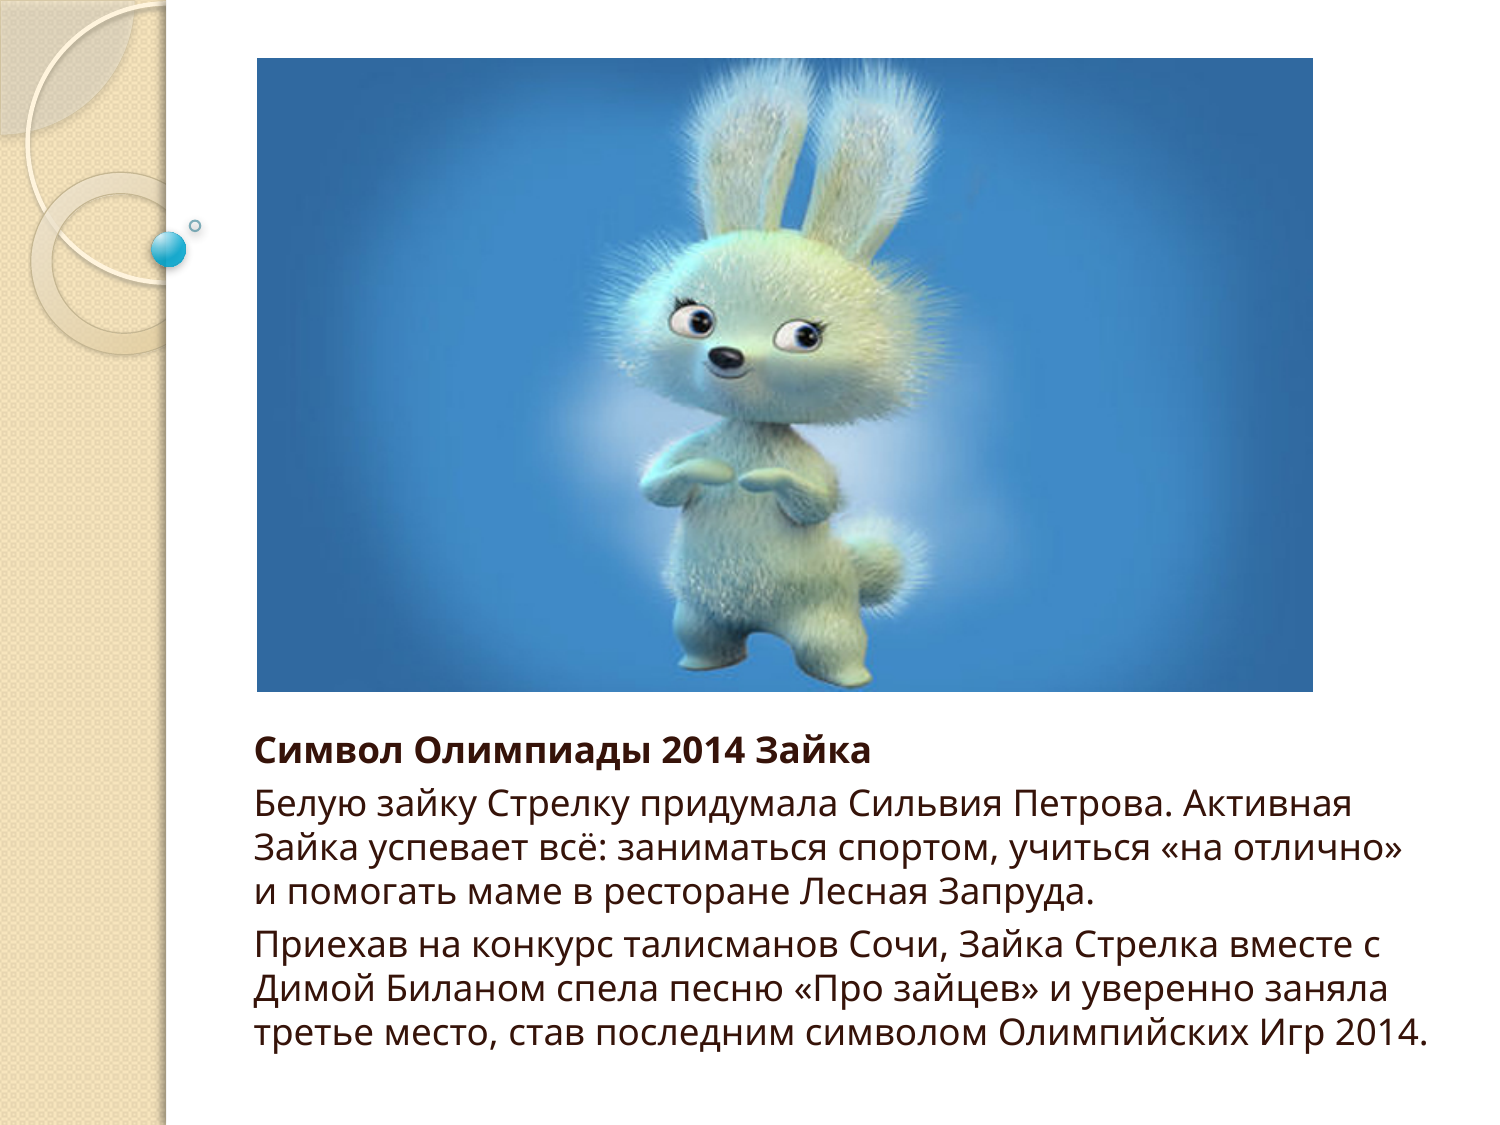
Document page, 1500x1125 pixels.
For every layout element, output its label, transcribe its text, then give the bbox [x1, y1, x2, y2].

subtitle Символ Олимпиады 2014 Зайка Белую зайку Стрелку придумала Сильвия Петрова. Активная Зайка успевает всё: заниматься спортом, учиться «на отлично» и помогать маме в ресторане Лесная Запруда. Приехав на конкурс талисманов Сочи, Зайка Стрелка вместе с Димой Биланом спела песню «Про зайцев» и уверенно заняла третье место, став последним символом Олимпийских Игр 2014. [234, 726, 1450, 1067]
picture [257, 58, 1313, 692]
